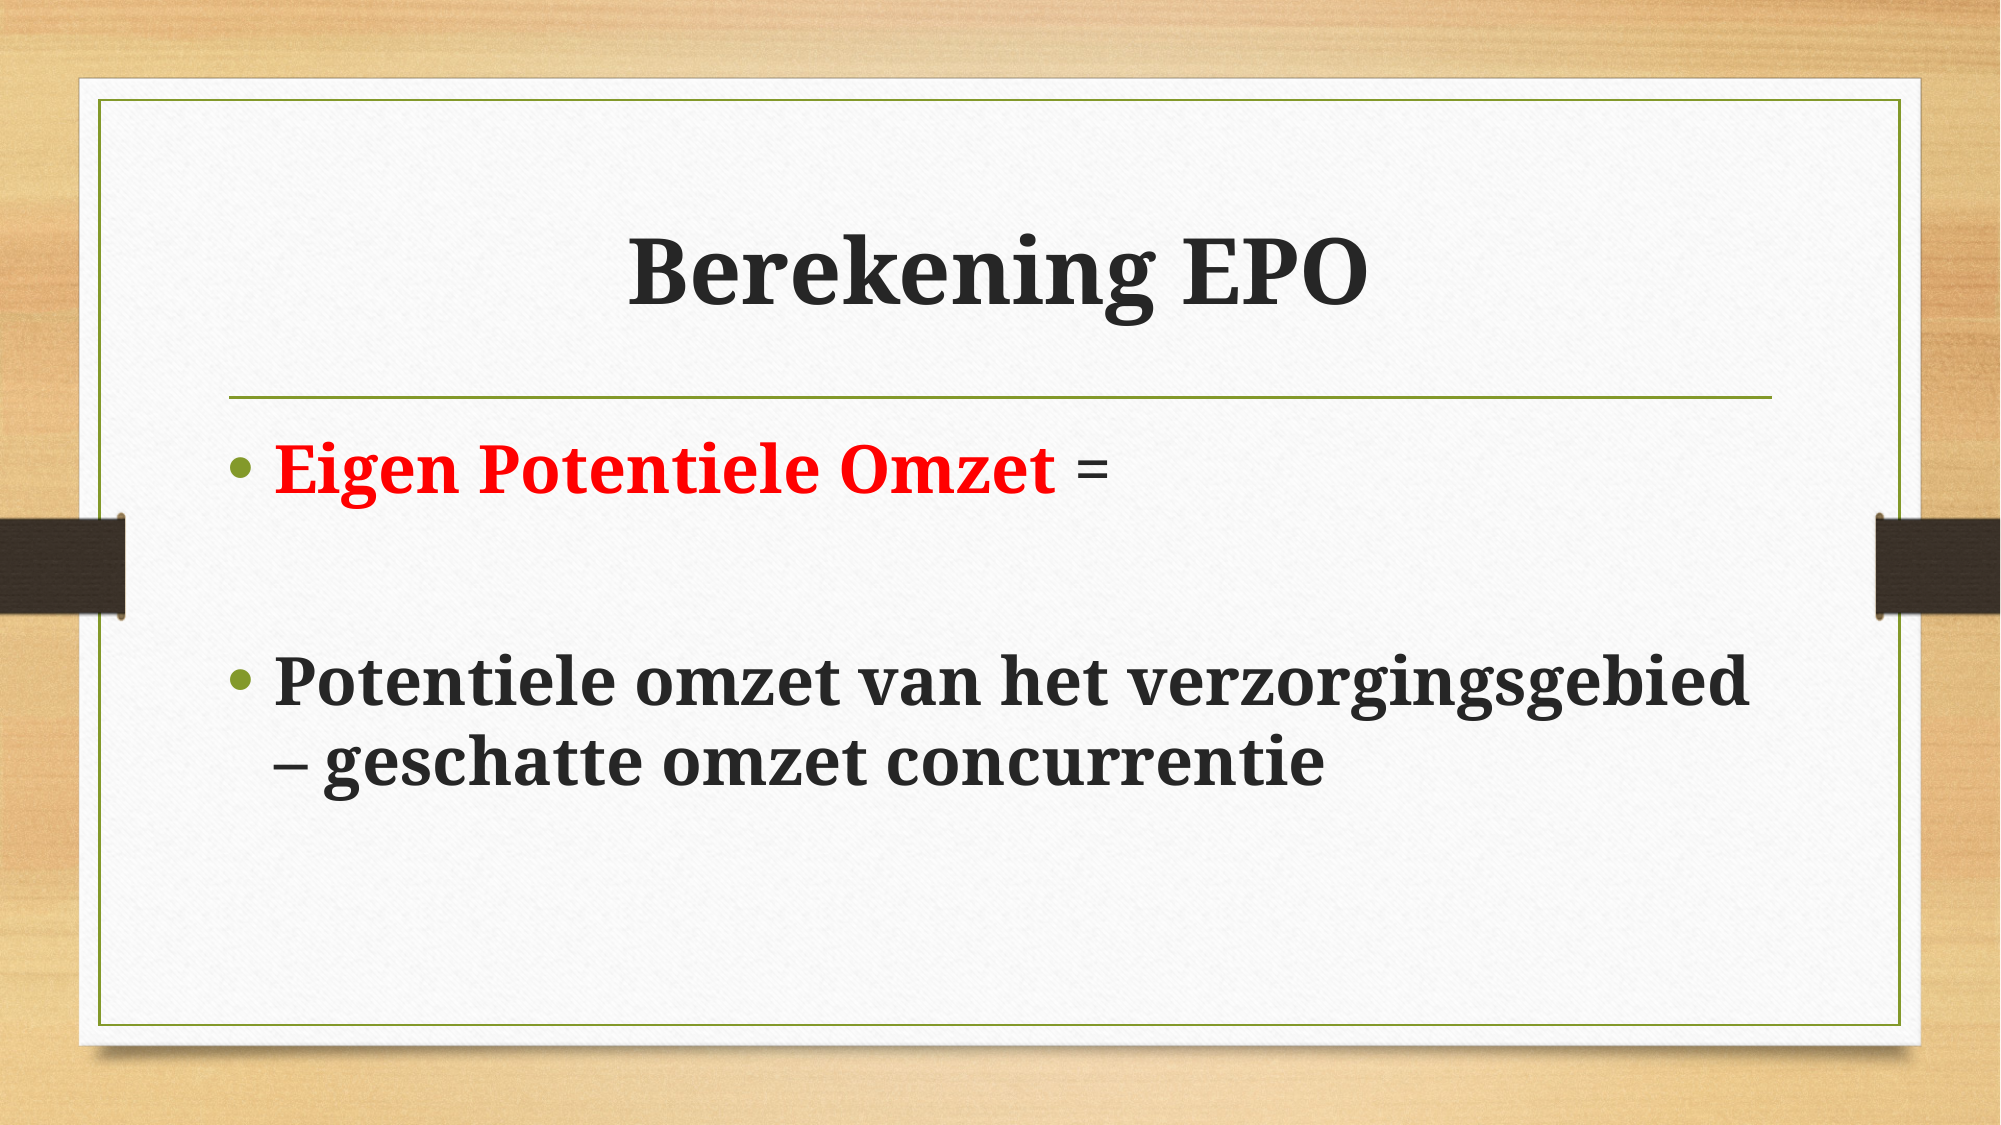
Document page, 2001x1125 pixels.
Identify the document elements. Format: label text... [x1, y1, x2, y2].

list Eigen Potentiele Omzet = Potentiele omzet van het verzorgingsgebied – geschatte omzet concurrentie [212, 419, 1788, 964]
picture [0, 0, 2001, 1125]
title Berekening EPO [212, 161, 1788, 375]
